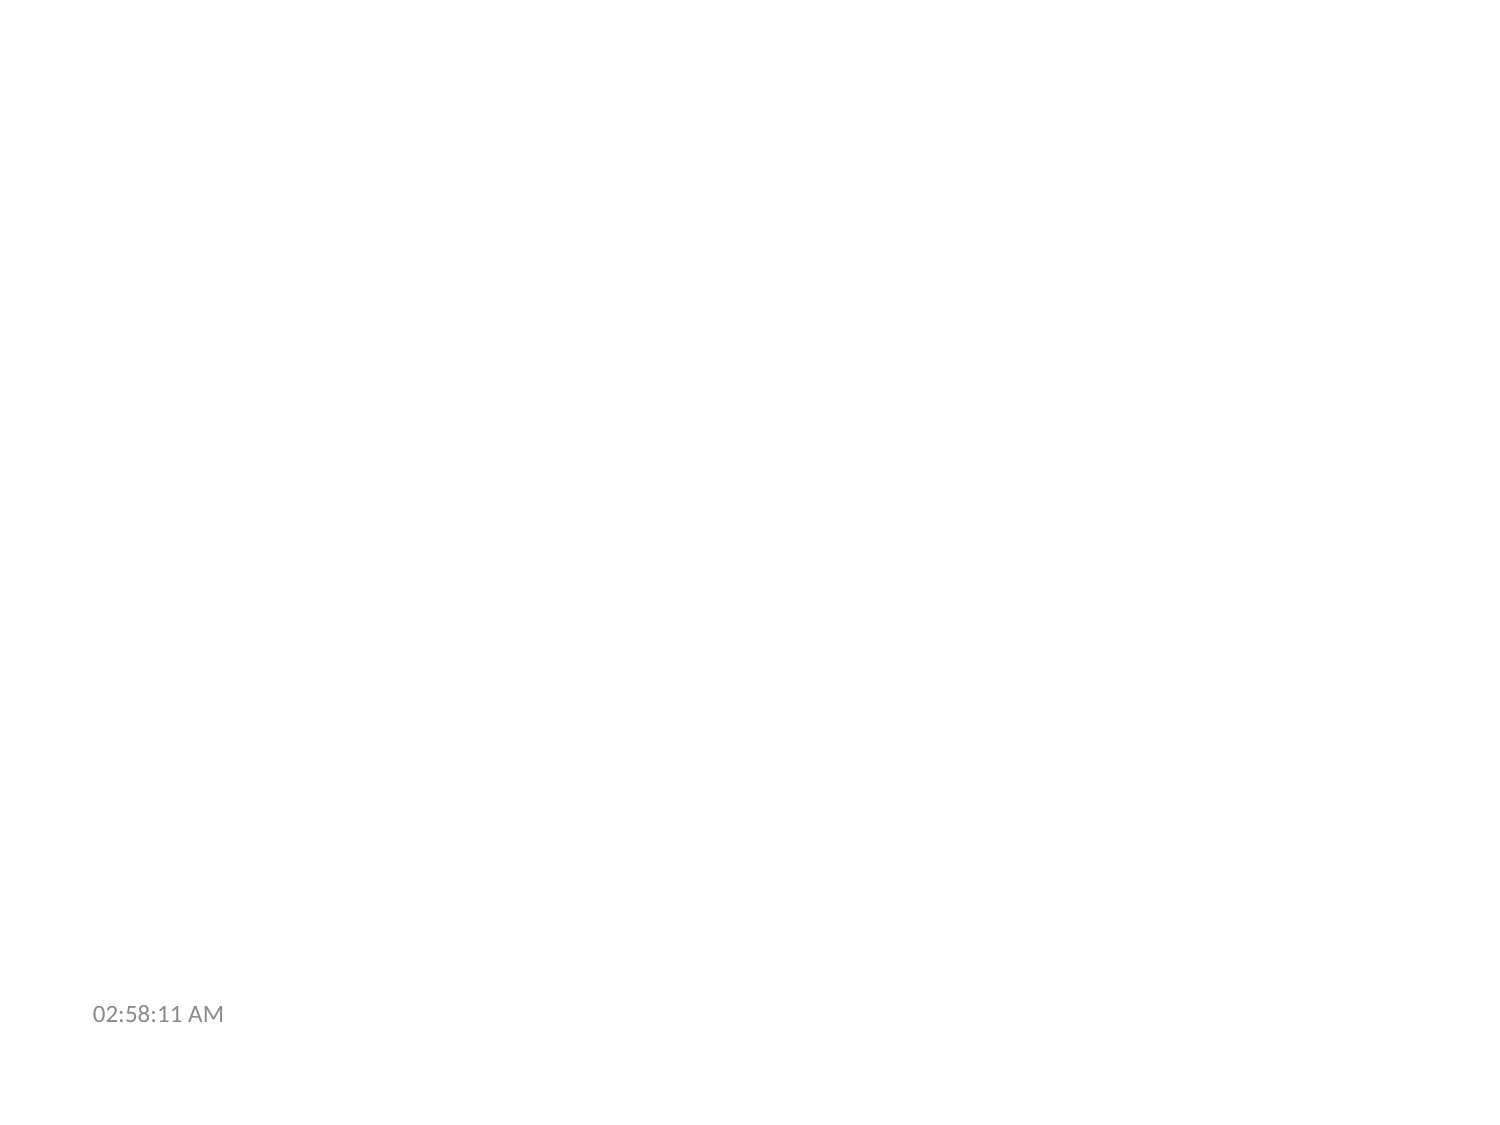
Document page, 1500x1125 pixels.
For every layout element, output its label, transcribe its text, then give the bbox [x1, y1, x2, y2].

text_box 3:35:09 PM [77, 982, 428, 1043]
